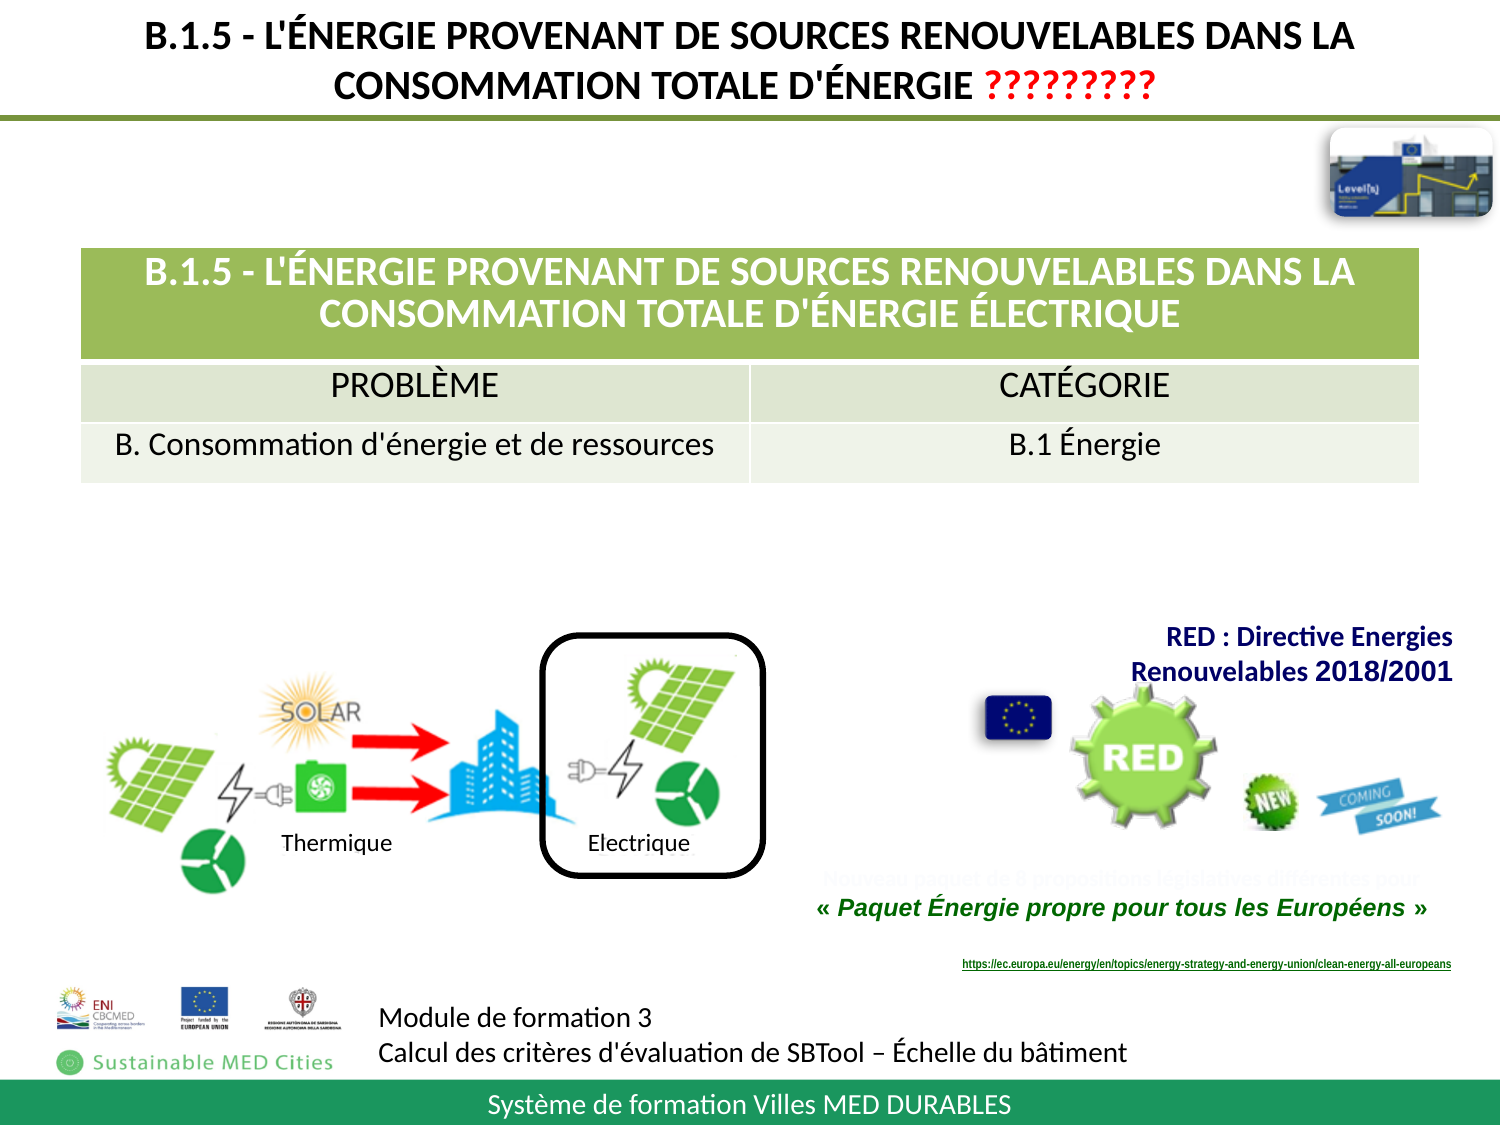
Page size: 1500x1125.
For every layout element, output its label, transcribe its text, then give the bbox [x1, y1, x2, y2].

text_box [757, 609, 1487, 970]
picture [84, 597, 755, 946]
table_cell CATÉGORIE [751, 365, 1419, 422]
table_cell B. Consommation d'énergie et de ressources [81, 424, 749, 483]
table_cell B.1 Énergie [751, 424, 1419, 483]
table_header B.1.5 - L'ÉNERGIE PROVENANT DE SOURCES RENOUVELABLES DANS LA CONSOMMATION TOTALE D'ÉNERGIE ÉLECTRIQUE [81, 248, 1419, 359]
title B.1.5 - L'ÉNERGIE PROVENANT DE SOURCES RENOUVELABLES DANS LA CONSOMMATION TOTALE D'ÉNERGIE ????????? [0, 0, 1500, 117]
table_cell PROBLÈME [81, 365, 749, 422]
picture [1329, 127, 1493, 217]
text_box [0, 972, 1500, 1125]
